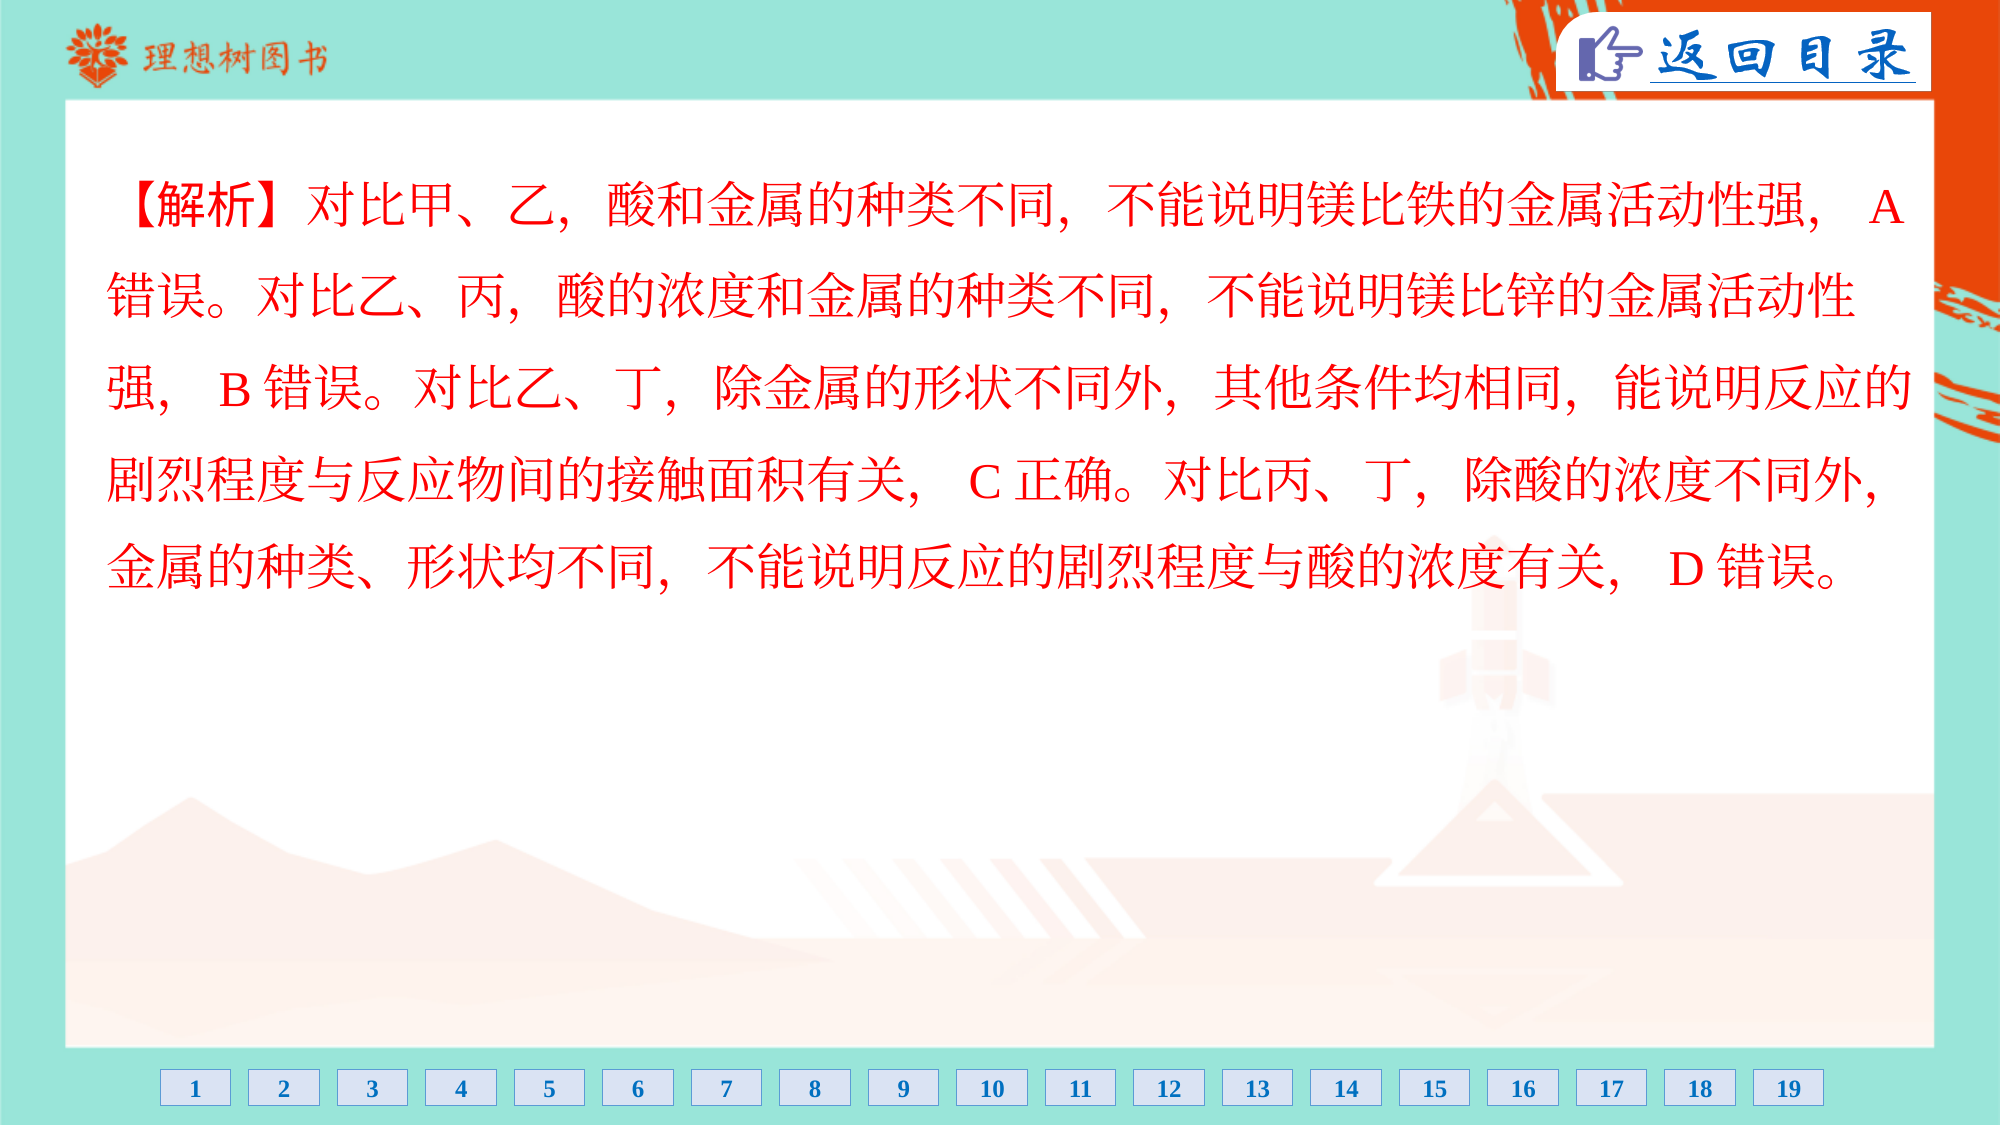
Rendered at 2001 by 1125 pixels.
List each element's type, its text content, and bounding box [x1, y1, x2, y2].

picture [0, 0, 2000, 1125]
text_box 【解析】对比甲、乙，酸和金属的种类不同，不能说明镁比铁的金属活动性强，A 错误。对比乙、丙，酸的浓度和金属的种类不同，不能说明镁比锌的金属活动性 强，B错误。对比乙、丁，除金属的形状不同外，其他条件均相同，能说明反应的 剧烈程度与反应物间的接触面积有关，C正确。对比丙、丁，除酸的浓度不同外， 金属的种类、形状均不同，不能说明反应的剧烈程度与酸的浓度有关，D错误。 [106, 141, 1895, 587]
